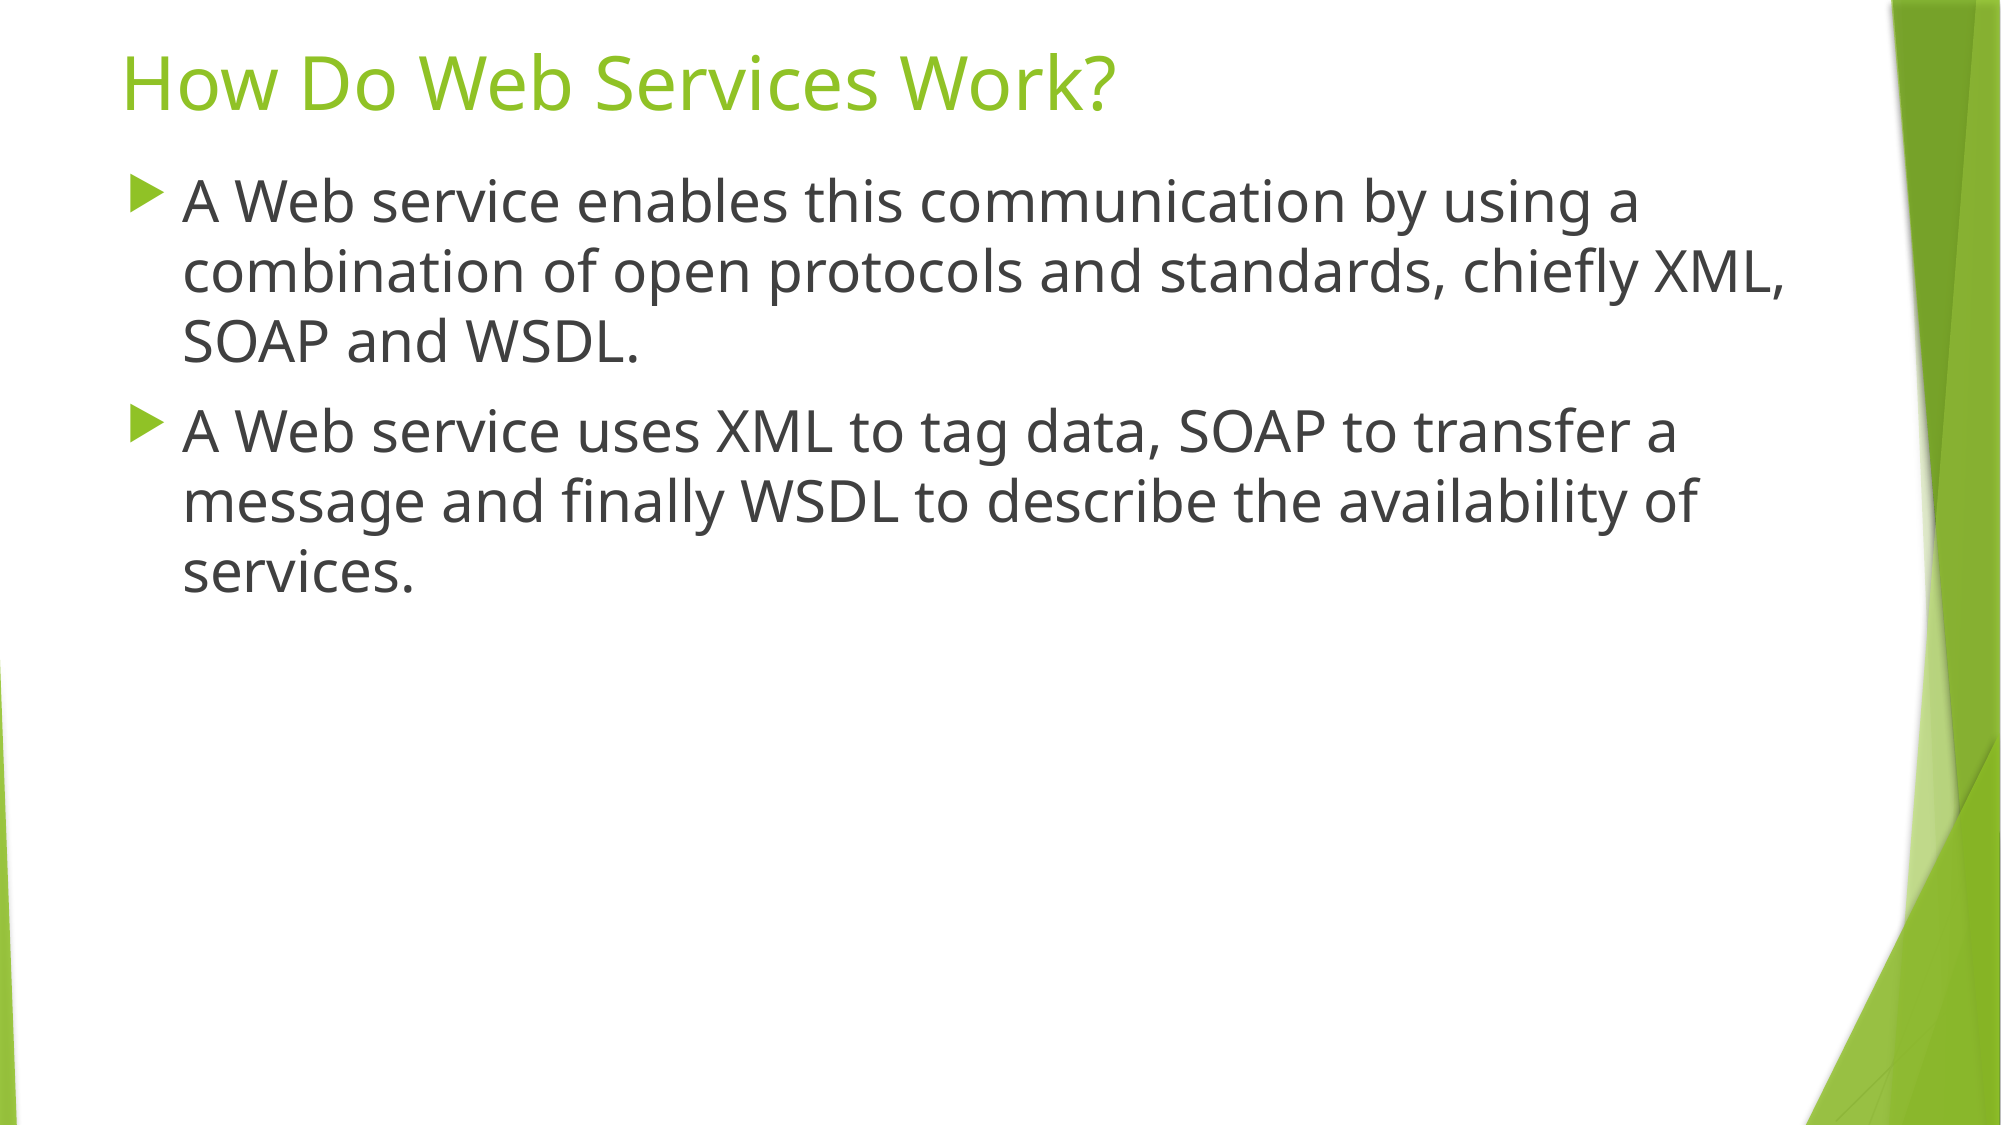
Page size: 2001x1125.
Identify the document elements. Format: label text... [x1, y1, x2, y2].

list A Web service enables this communication by using a combination of open protocols and standards, chiefly XML, SOAP and WSDL. A Web service uses XML to tag data, SOAP to transfer a message and finally WSDL to describe the availability of services. [111, 156, 1869, 991]
title How Do Web Services Work? [105, 27, 1871, 137]
